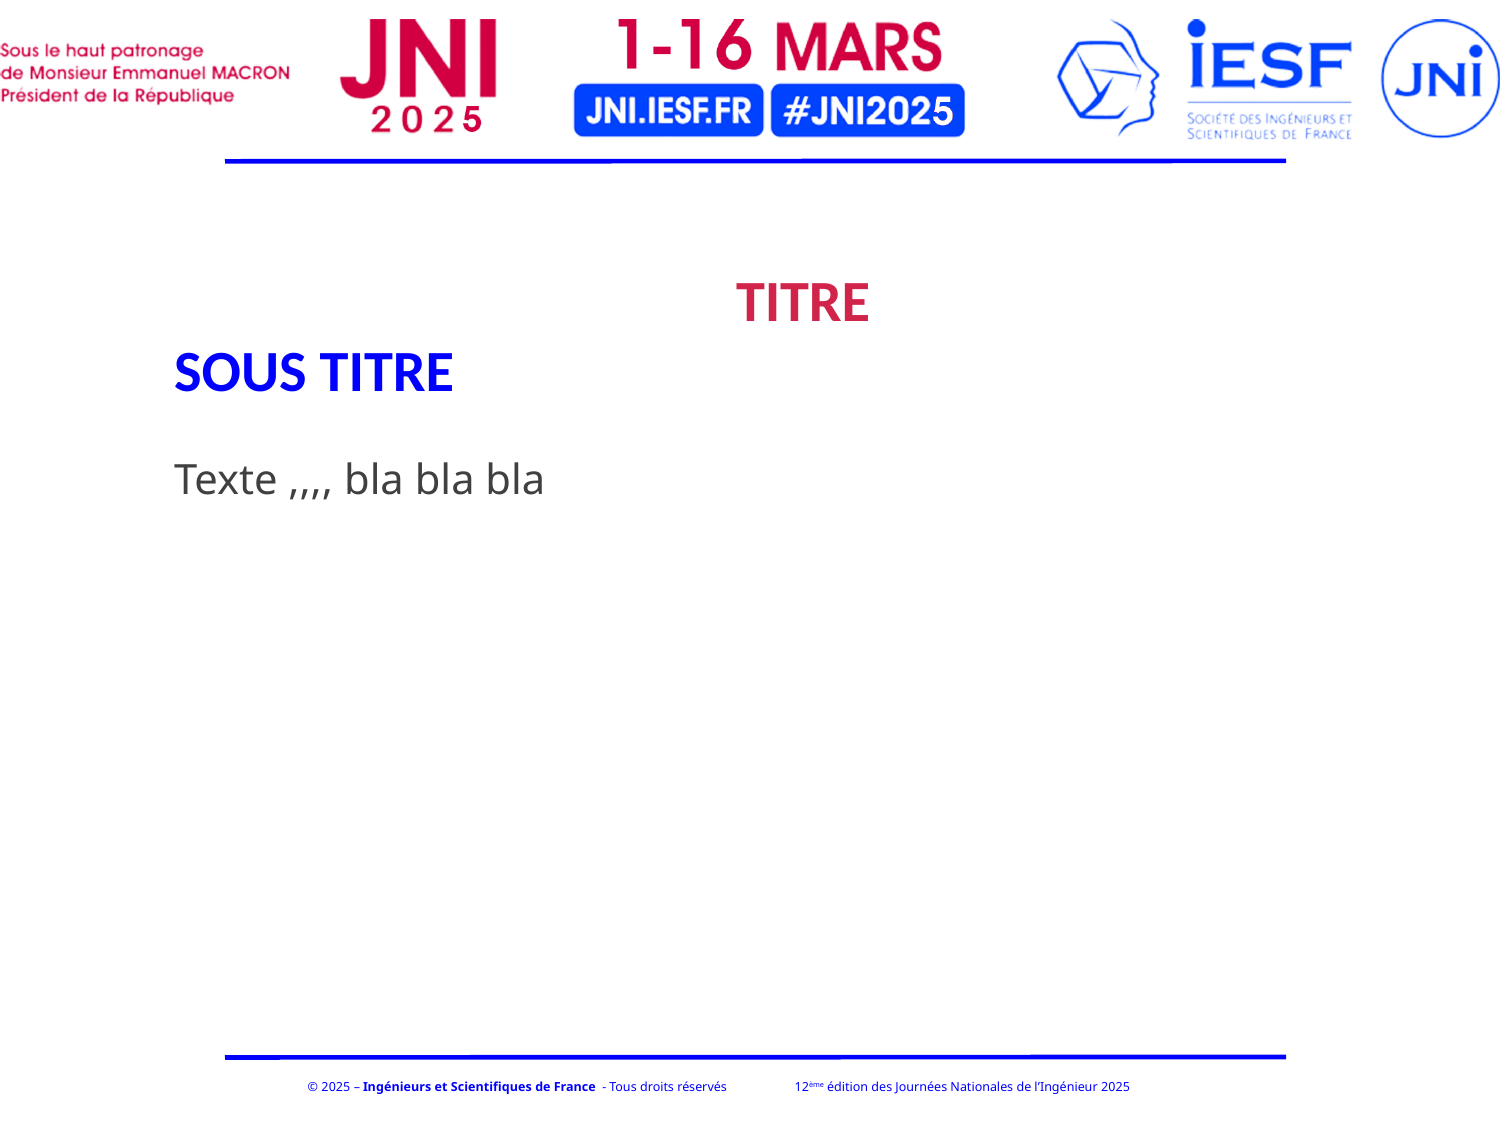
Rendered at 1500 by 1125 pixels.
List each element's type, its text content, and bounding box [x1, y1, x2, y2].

text_box titre Sous titre Texte ,,,, bla bla bla [159, 255, 1447, 583]
picture [0, 19, 1500, 140]
